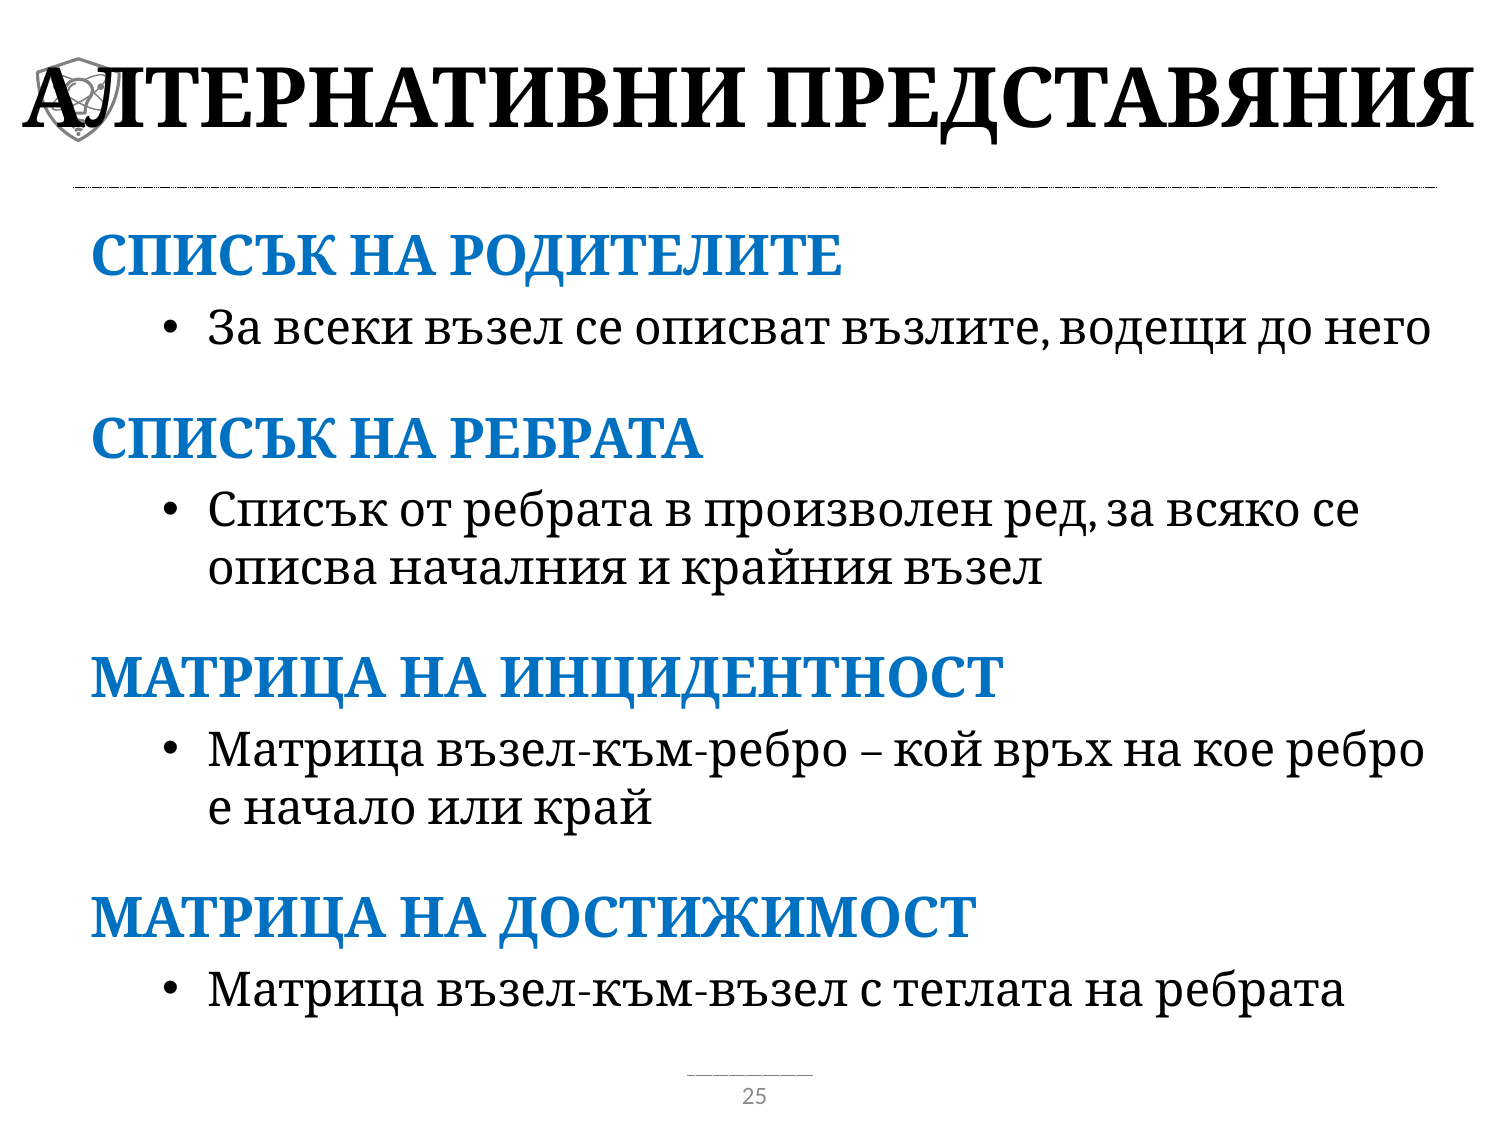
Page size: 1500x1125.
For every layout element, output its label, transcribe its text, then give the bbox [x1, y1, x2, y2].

list Списък на родителите За всеки възел се описват възлите, водещи до него Списък на ребрата Списък от ребрата в произволен ред, за всяко се описва началния и крайния възел Матрица на инцидентност Матрица възел-към-ребро – кой връх на кое ребро е начало или край Матрица на достижимост Матрица възел-към-възел с теглата на ребрата [75, 212, 1450, 1063]
slide_number 25 [579, 1065, 930, 1125]
title Алтернативни представяния [0, 0, 1500, 188]
